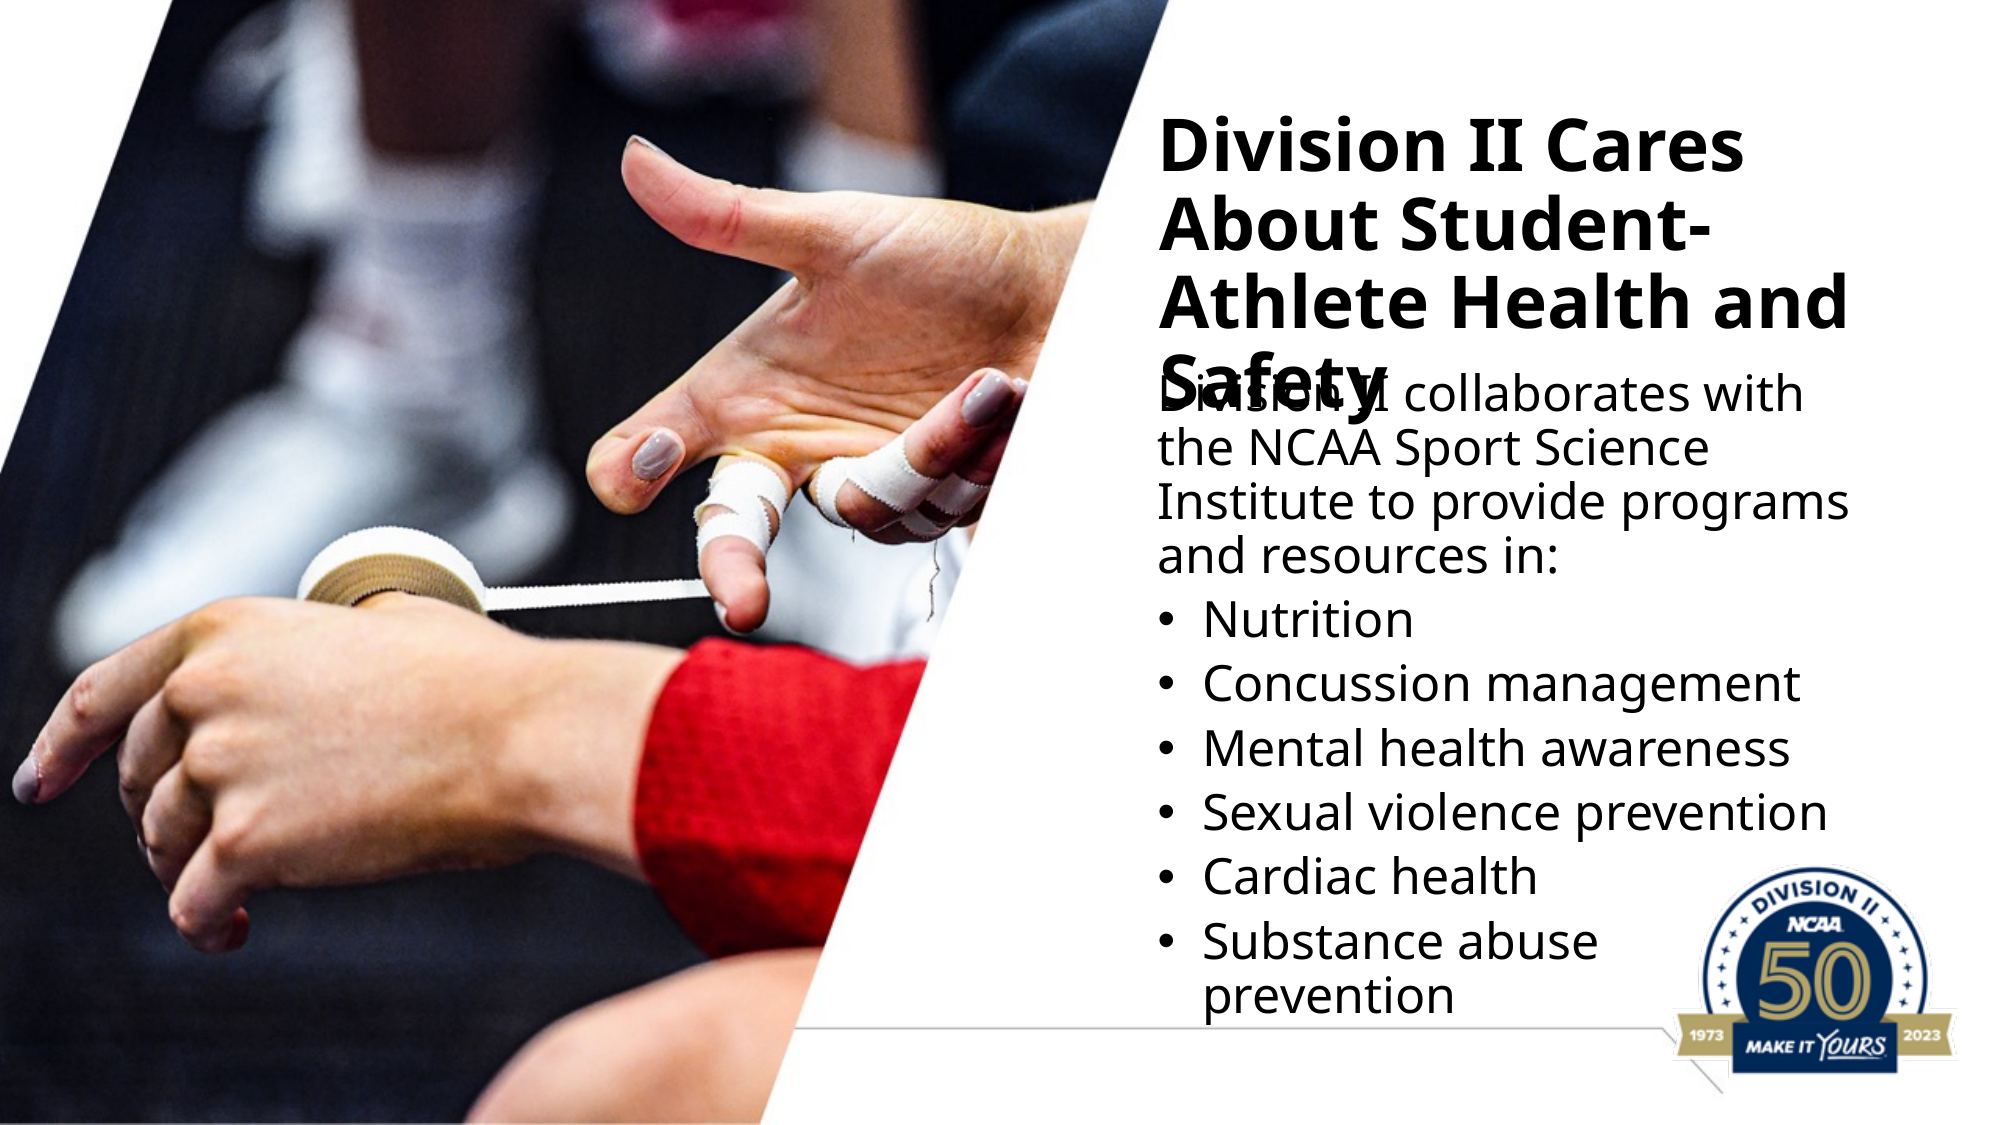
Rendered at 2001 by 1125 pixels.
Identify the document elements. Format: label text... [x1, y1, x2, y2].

list Division II collaborates with the NCAA Sport Science Institute to provide programs and resources in: Nutrition Concussion management Mental health awareness Sexual violence prevention Cardiac health Substance abuse prevention [1142, 360, 1903, 966]
picture [0, 0, 2000, 1125]
list Division II Cares About Student-Athlete Health and Safety [1142, 101, 1962, 226]
